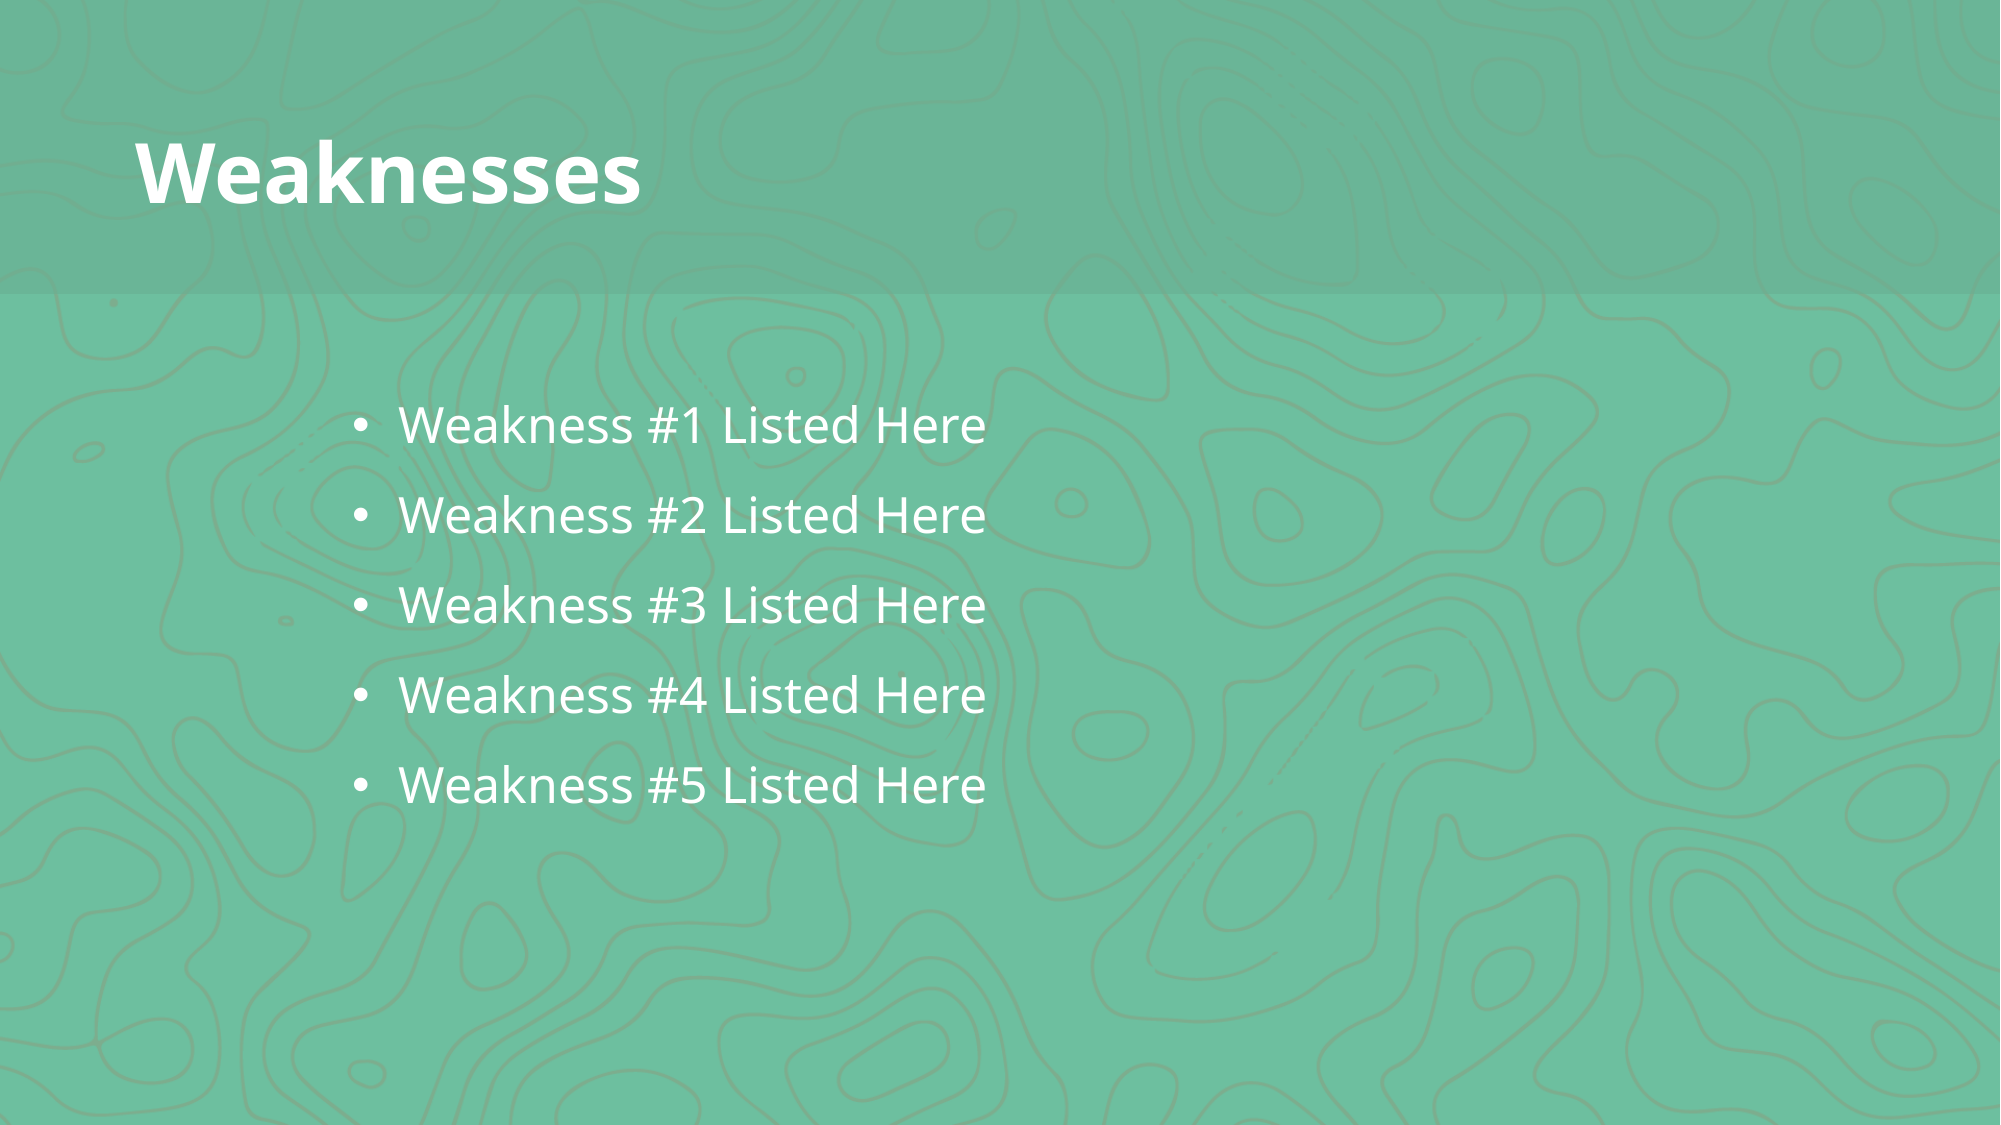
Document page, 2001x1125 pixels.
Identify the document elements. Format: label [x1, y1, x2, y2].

list [0, 0, 2000, 1125]
